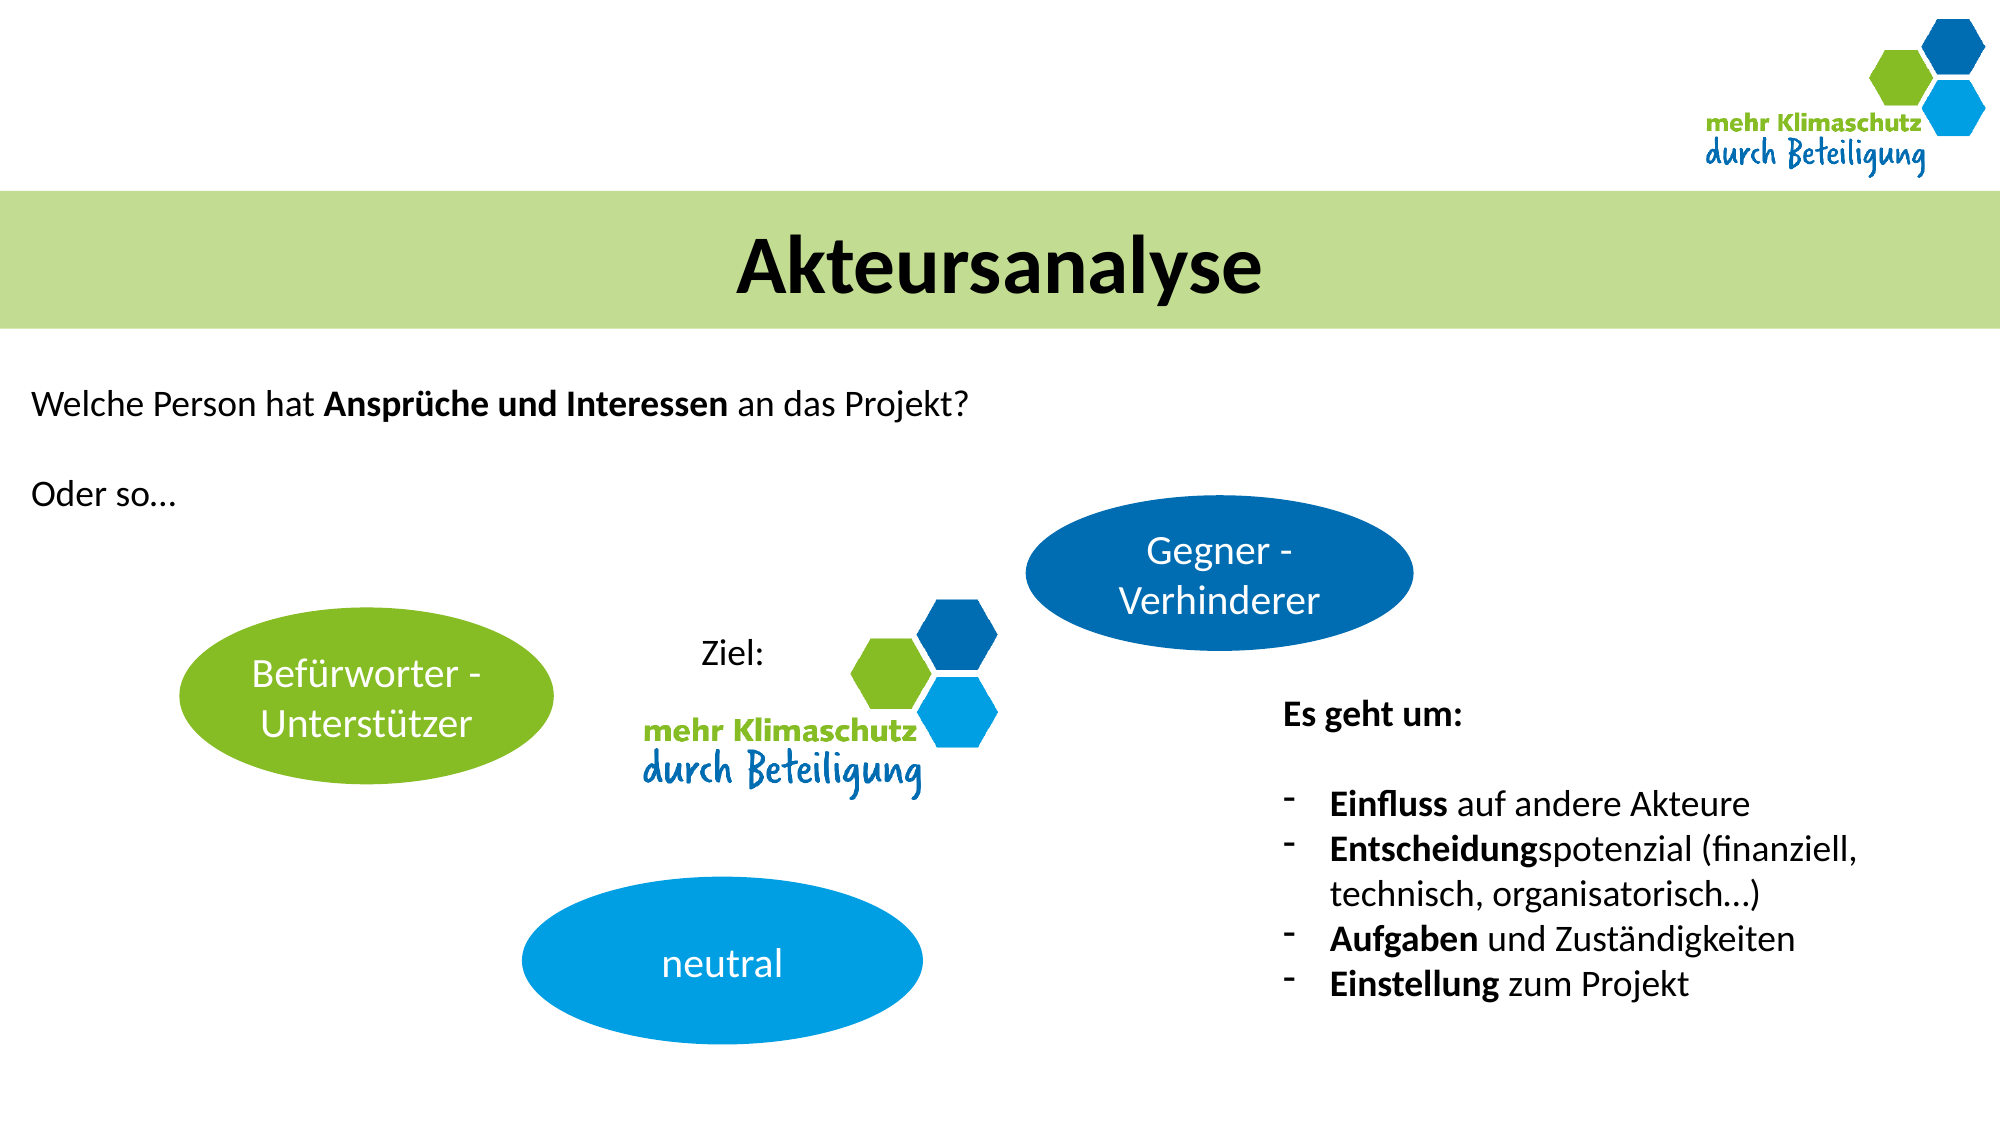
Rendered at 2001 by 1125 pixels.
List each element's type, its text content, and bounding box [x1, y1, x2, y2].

title Akteursanalyse [249, 170, 1750, 320]
picture [628, 587, 1014, 812]
text_box Welche Person hat Ansprüche und Interessen an das Projekt? Oder so… [16, 371, 986, 522]
text_box Es geht um: Einfluss auf andere Akteure Entscheidungspotenzial (finanziell, technisch, organisatorisch…) Aufgaben und Zuständigkeiten Einstellung zum Projekt [1268, 681, 1931, 1011]
picture [1694, 9, 1998, 187]
text_box Gegner - Verhinderer [1024, 494, 1415, 652]
text_box Befürworter - Unterstützer [178, 606, 555, 786]
text_box neutral [521, 876, 924, 1045]
